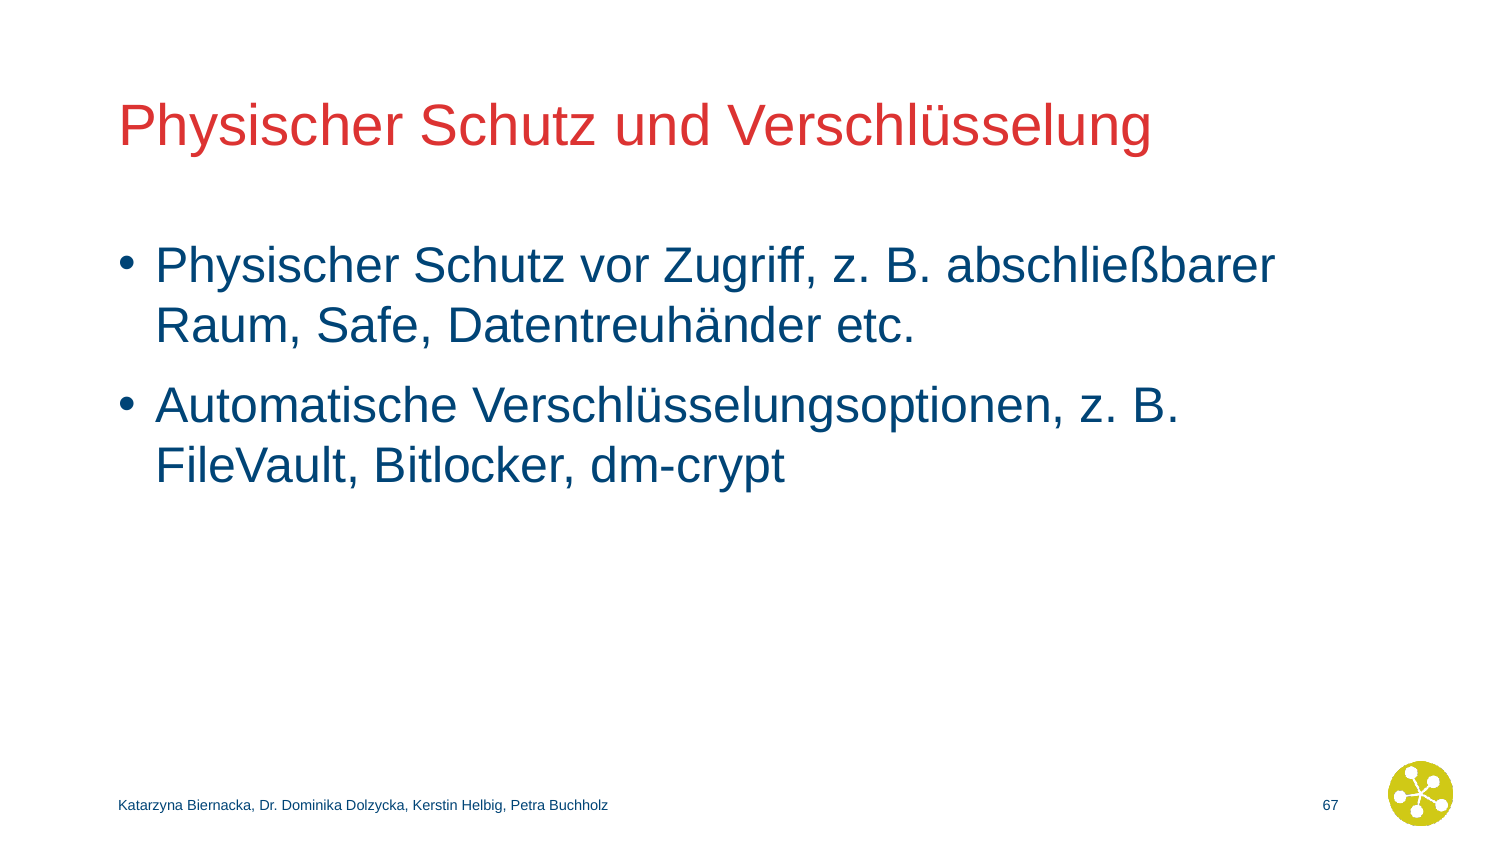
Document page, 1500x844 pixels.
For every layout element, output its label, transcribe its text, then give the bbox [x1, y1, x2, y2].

picture [1388, 761, 1453, 826]
list Physischer Schutz vor Zugriff, z. B. abschließbarer Raum, Safe, Datentreuhänder etc. Automatische Verschlüsselungsoptionen, z. B. FileVault, Bitlocker, dm-crypt [103, 224, 1397, 760]
title Physischer Schutz und Verschlüsselung [103, 44, 1397, 208]
slide_number 66 [1016, 782, 1354, 827]
footer Katarzyna Biernacka, Dr. Dominika Dolzycka, Kerstin Helbig, Petra Buchholz [103, 782, 742, 827]
